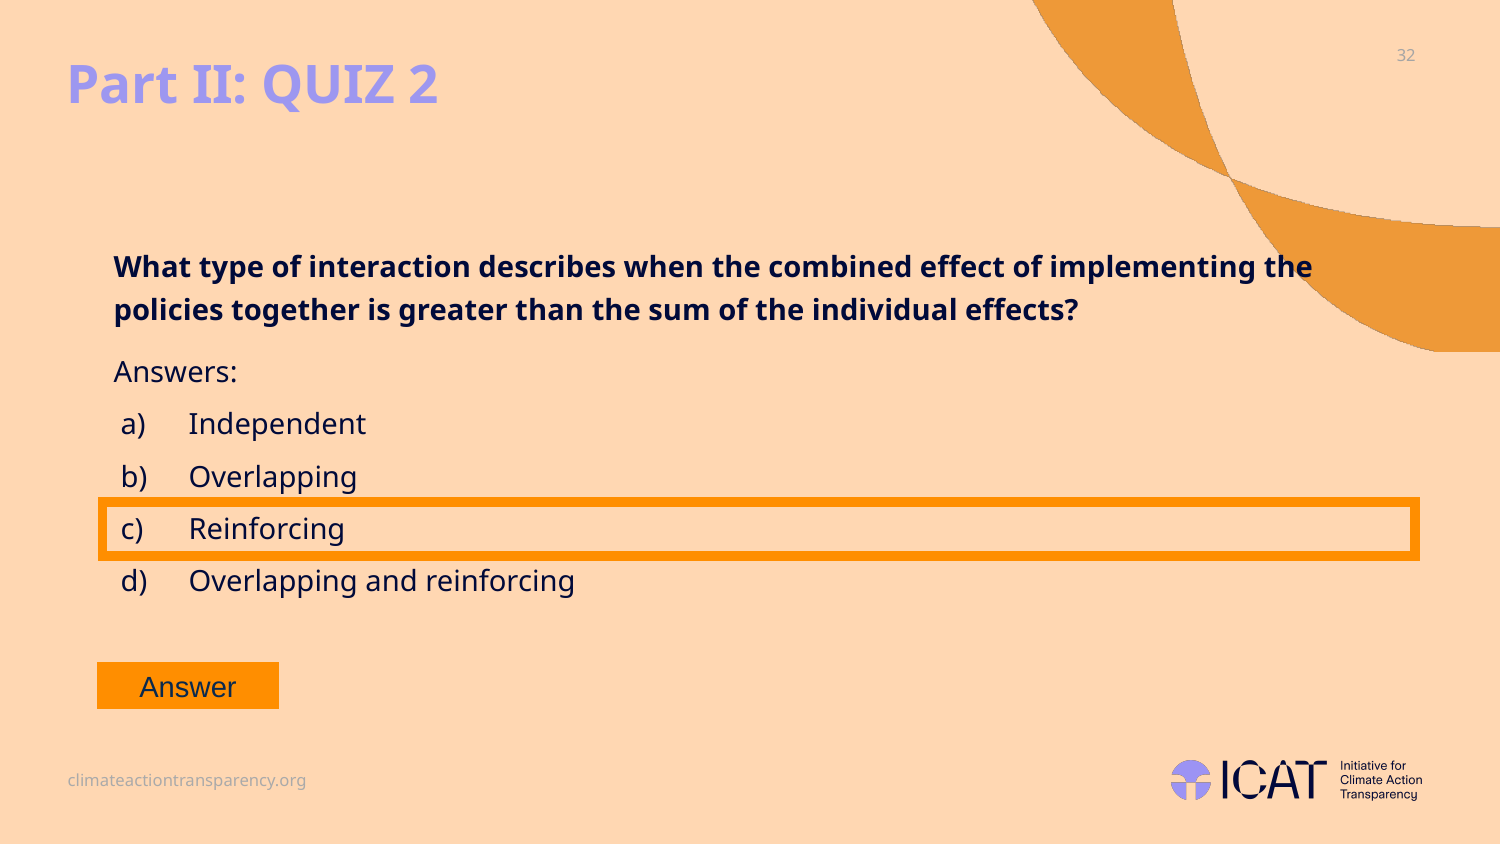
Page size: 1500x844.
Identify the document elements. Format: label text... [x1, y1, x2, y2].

text_box [102, 502, 1415, 557]
table_cell Very likely [1412, 498, 1419, 560]
picture [1171, 724, 1459, 835]
picture [976, 0, 1500, 352]
text_box Answer [98, 663, 278, 709]
title Part II: QUIZ 2 [51, 35, 1449, 130]
list Answers: Independent Overlapping Reinforcing Overlapping and reinforcing [98, 363, 1412, 709]
list What type of interaction describes when the combined effect of implementing the policies together is greater than the sum of the individual effects? [98, 204, 1416, 363]
